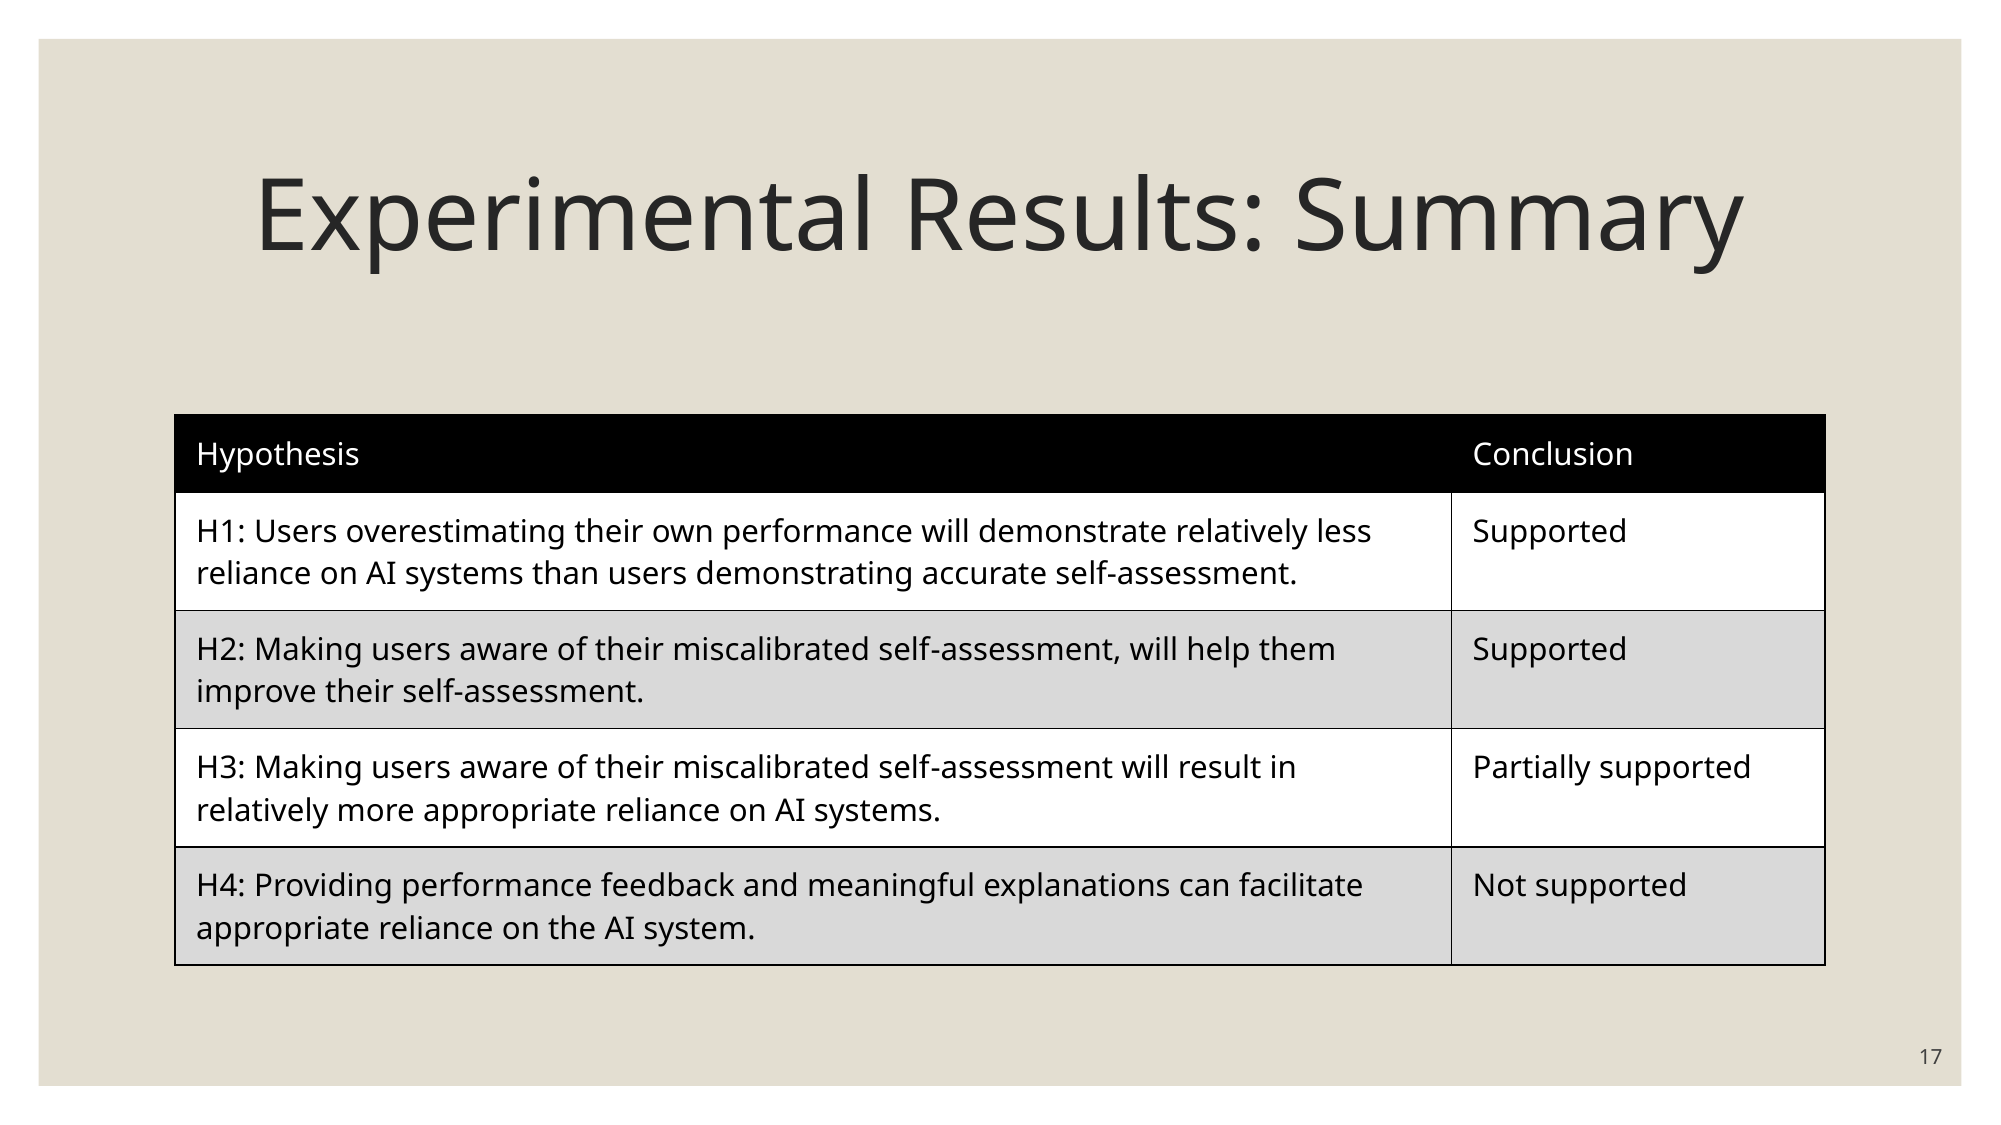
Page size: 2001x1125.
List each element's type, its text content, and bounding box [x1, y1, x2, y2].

table_cell Supported [1452, 493, 1824, 610]
title Experimental Results: Summary [174, 105, 1825, 331]
table_cell H2: Making users aware of their miscalibrated self-assessment, will help them improve their self-assessment. [176, 611, 1451, 728]
table_cell Supported [1452, 611, 1824, 728]
table_cell H1: Users overestimating their own performance will demonstrate relatively less reliance on AI systems than users demonstrating accurate self-assessment. [176, 493, 1451, 610]
table_header Hypothesis [176, 416, 1451, 491]
table_cell Partially supported [1452, 729, 1824, 846]
table_cell H4: Providing performance feedback and meaningful explanations can facilitate appropriate reliance on the AI system. [176, 848, 1451, 964]
table_header Conclusion [1452, 416, 1824, 491]
slide_number 17 [1717, 1034, 1958, 1080]
table_cell H3: Making users aware of their miscalibrated self-assessment will result in relatively more appropriate reliance on AI systems. [176, 729, 1451, 846]
table_cell Not supported [1452, 848, 1824, 964]
